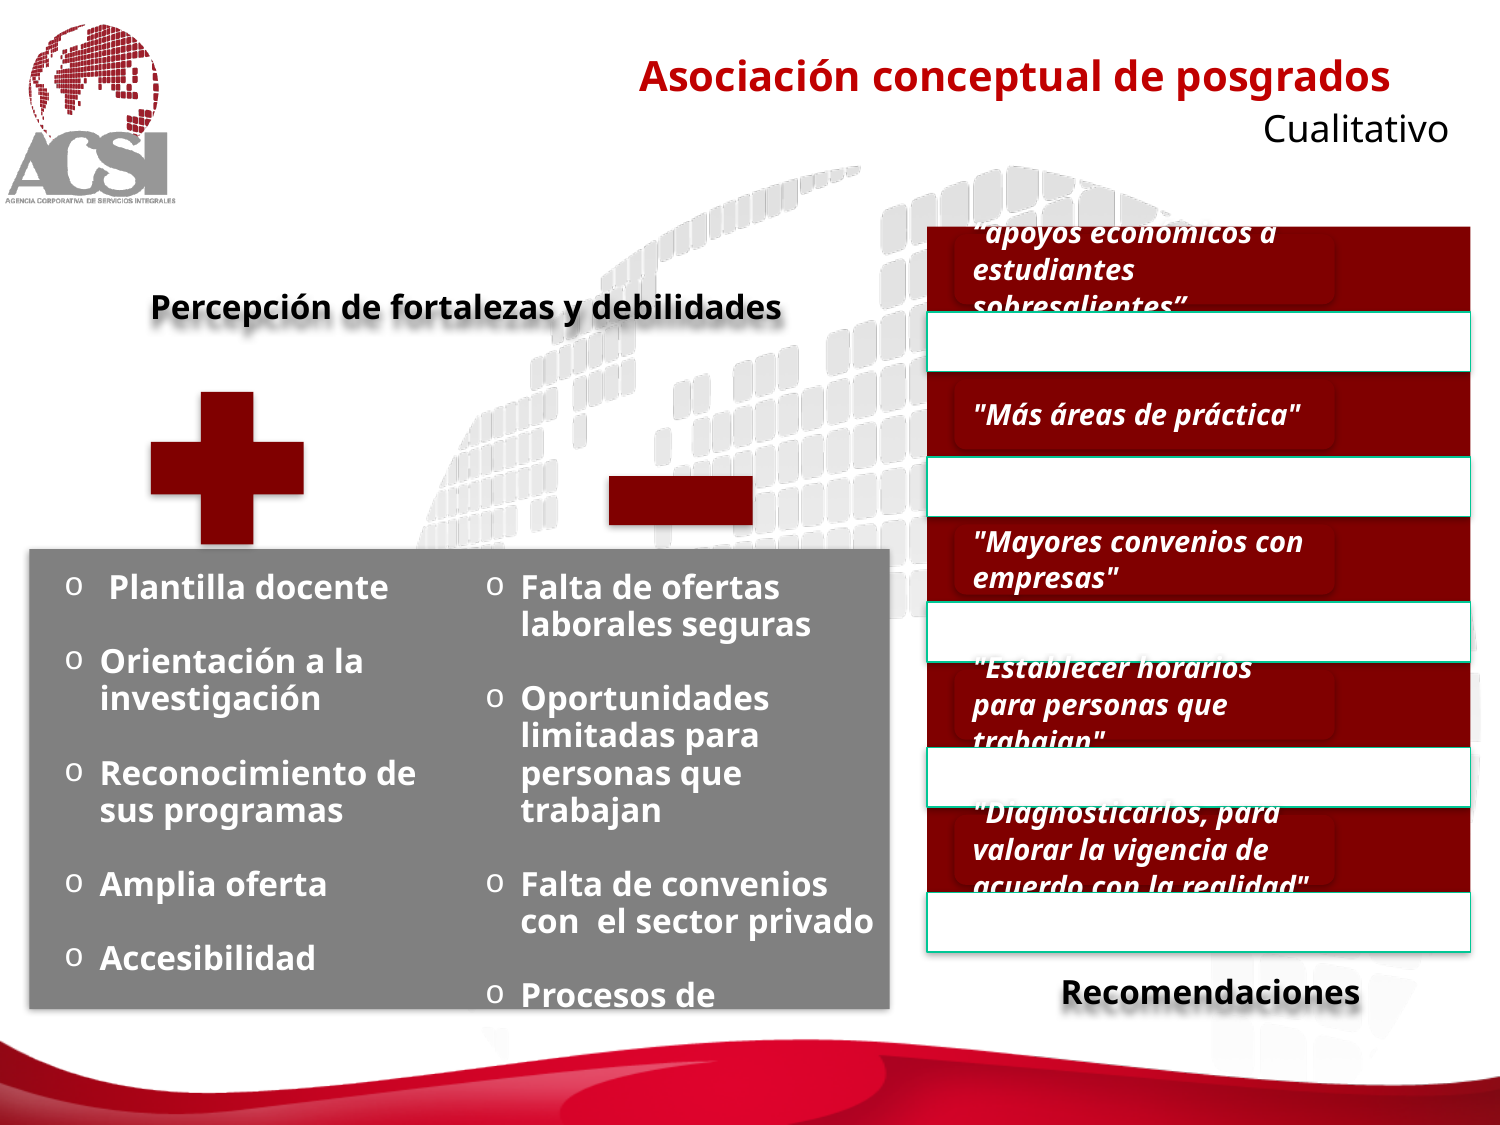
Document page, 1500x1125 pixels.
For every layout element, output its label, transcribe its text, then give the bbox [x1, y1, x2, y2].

text_box Percepción de fortalezas y debilidades [100, 278, 833, 312]
picture [0, 149, 1500, 1125]
picture [0, 19, 182, 208]
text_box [29, 314, 928, 1059]
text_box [926, 226, 1471, 953]
text_box Cualitativo [1248, 101, 1465, 159]
text_box Recomendaciones [998, 964, 1424, 1019]
text_box Asociación conceptual de posgrados [466, 42, 1500, 108]
